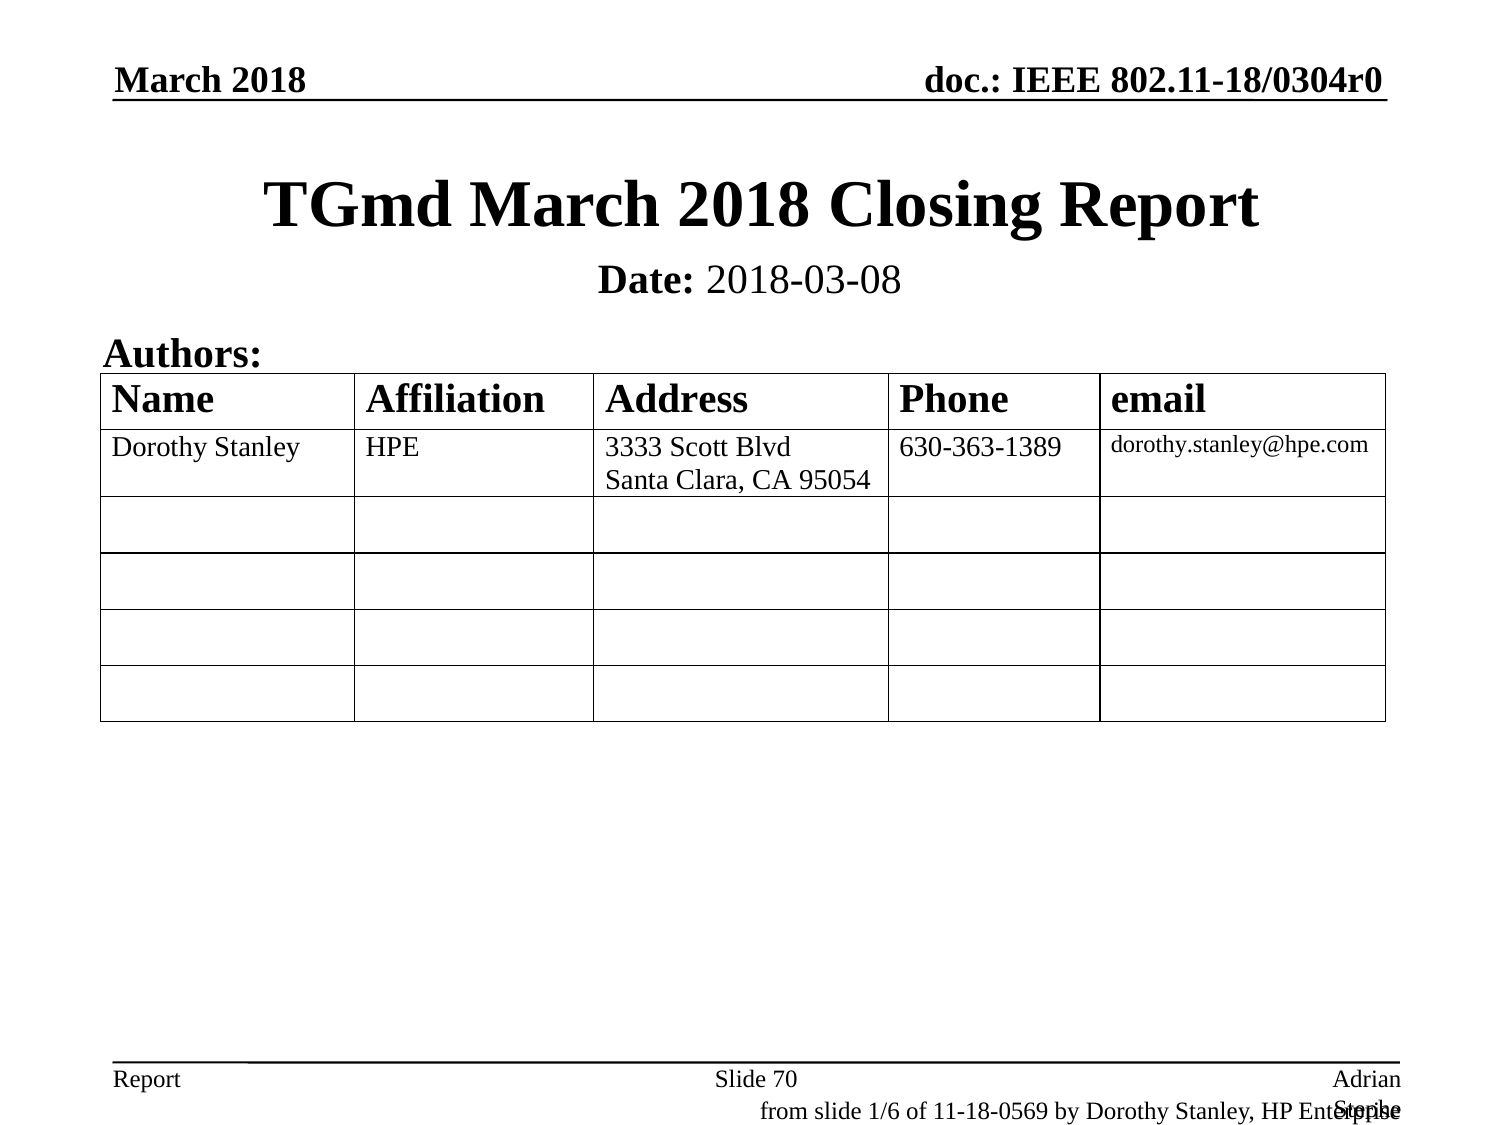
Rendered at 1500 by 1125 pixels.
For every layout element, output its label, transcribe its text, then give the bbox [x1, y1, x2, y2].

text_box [85, 372, 1415, 784]
slide_number Slide 70 [711, 1061, 801, 1093]
text_box from slide 1/6 of 11-18-0569 by Dorothy Stanley, HP Enterprise [343, 1087, 1417, 1125]
title TGmd March 2018 Closing Report [112, 112, 1413, 288]
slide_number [114, 54, 374, 101]
list Date: 2018-03-08 [112, 249, 1388, 313]
footer Adrian Stephens, Intel Corporation [1324, 1061, 1402, 1087]
text_box Authors: [87, 318, 325, 371]
